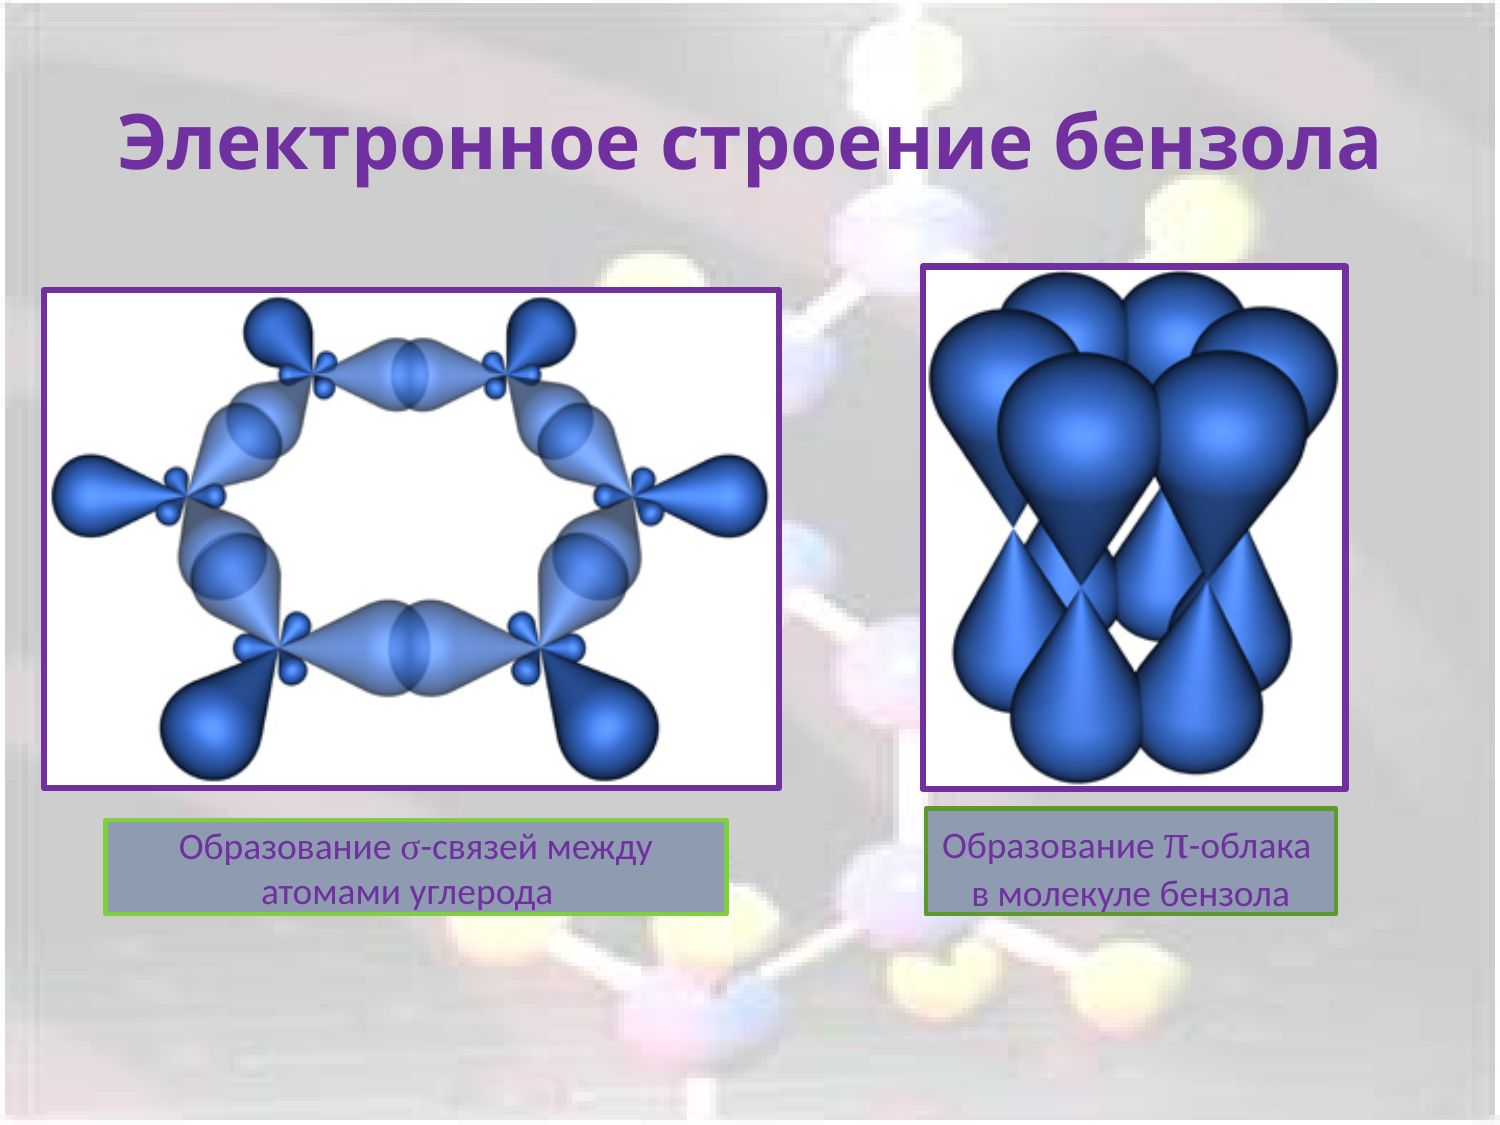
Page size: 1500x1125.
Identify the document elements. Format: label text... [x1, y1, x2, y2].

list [46, 292, 777, 786]
text_box Образование σ-связей между атомами углерода [103, 818, 729, 916]
title Электронное строение бензола [75, 45, 1425, 233]
picture [0, 0, 1500, 1125]
text_box Образование π-облака в молекуле бензола [924, 806, 1338, 916]
